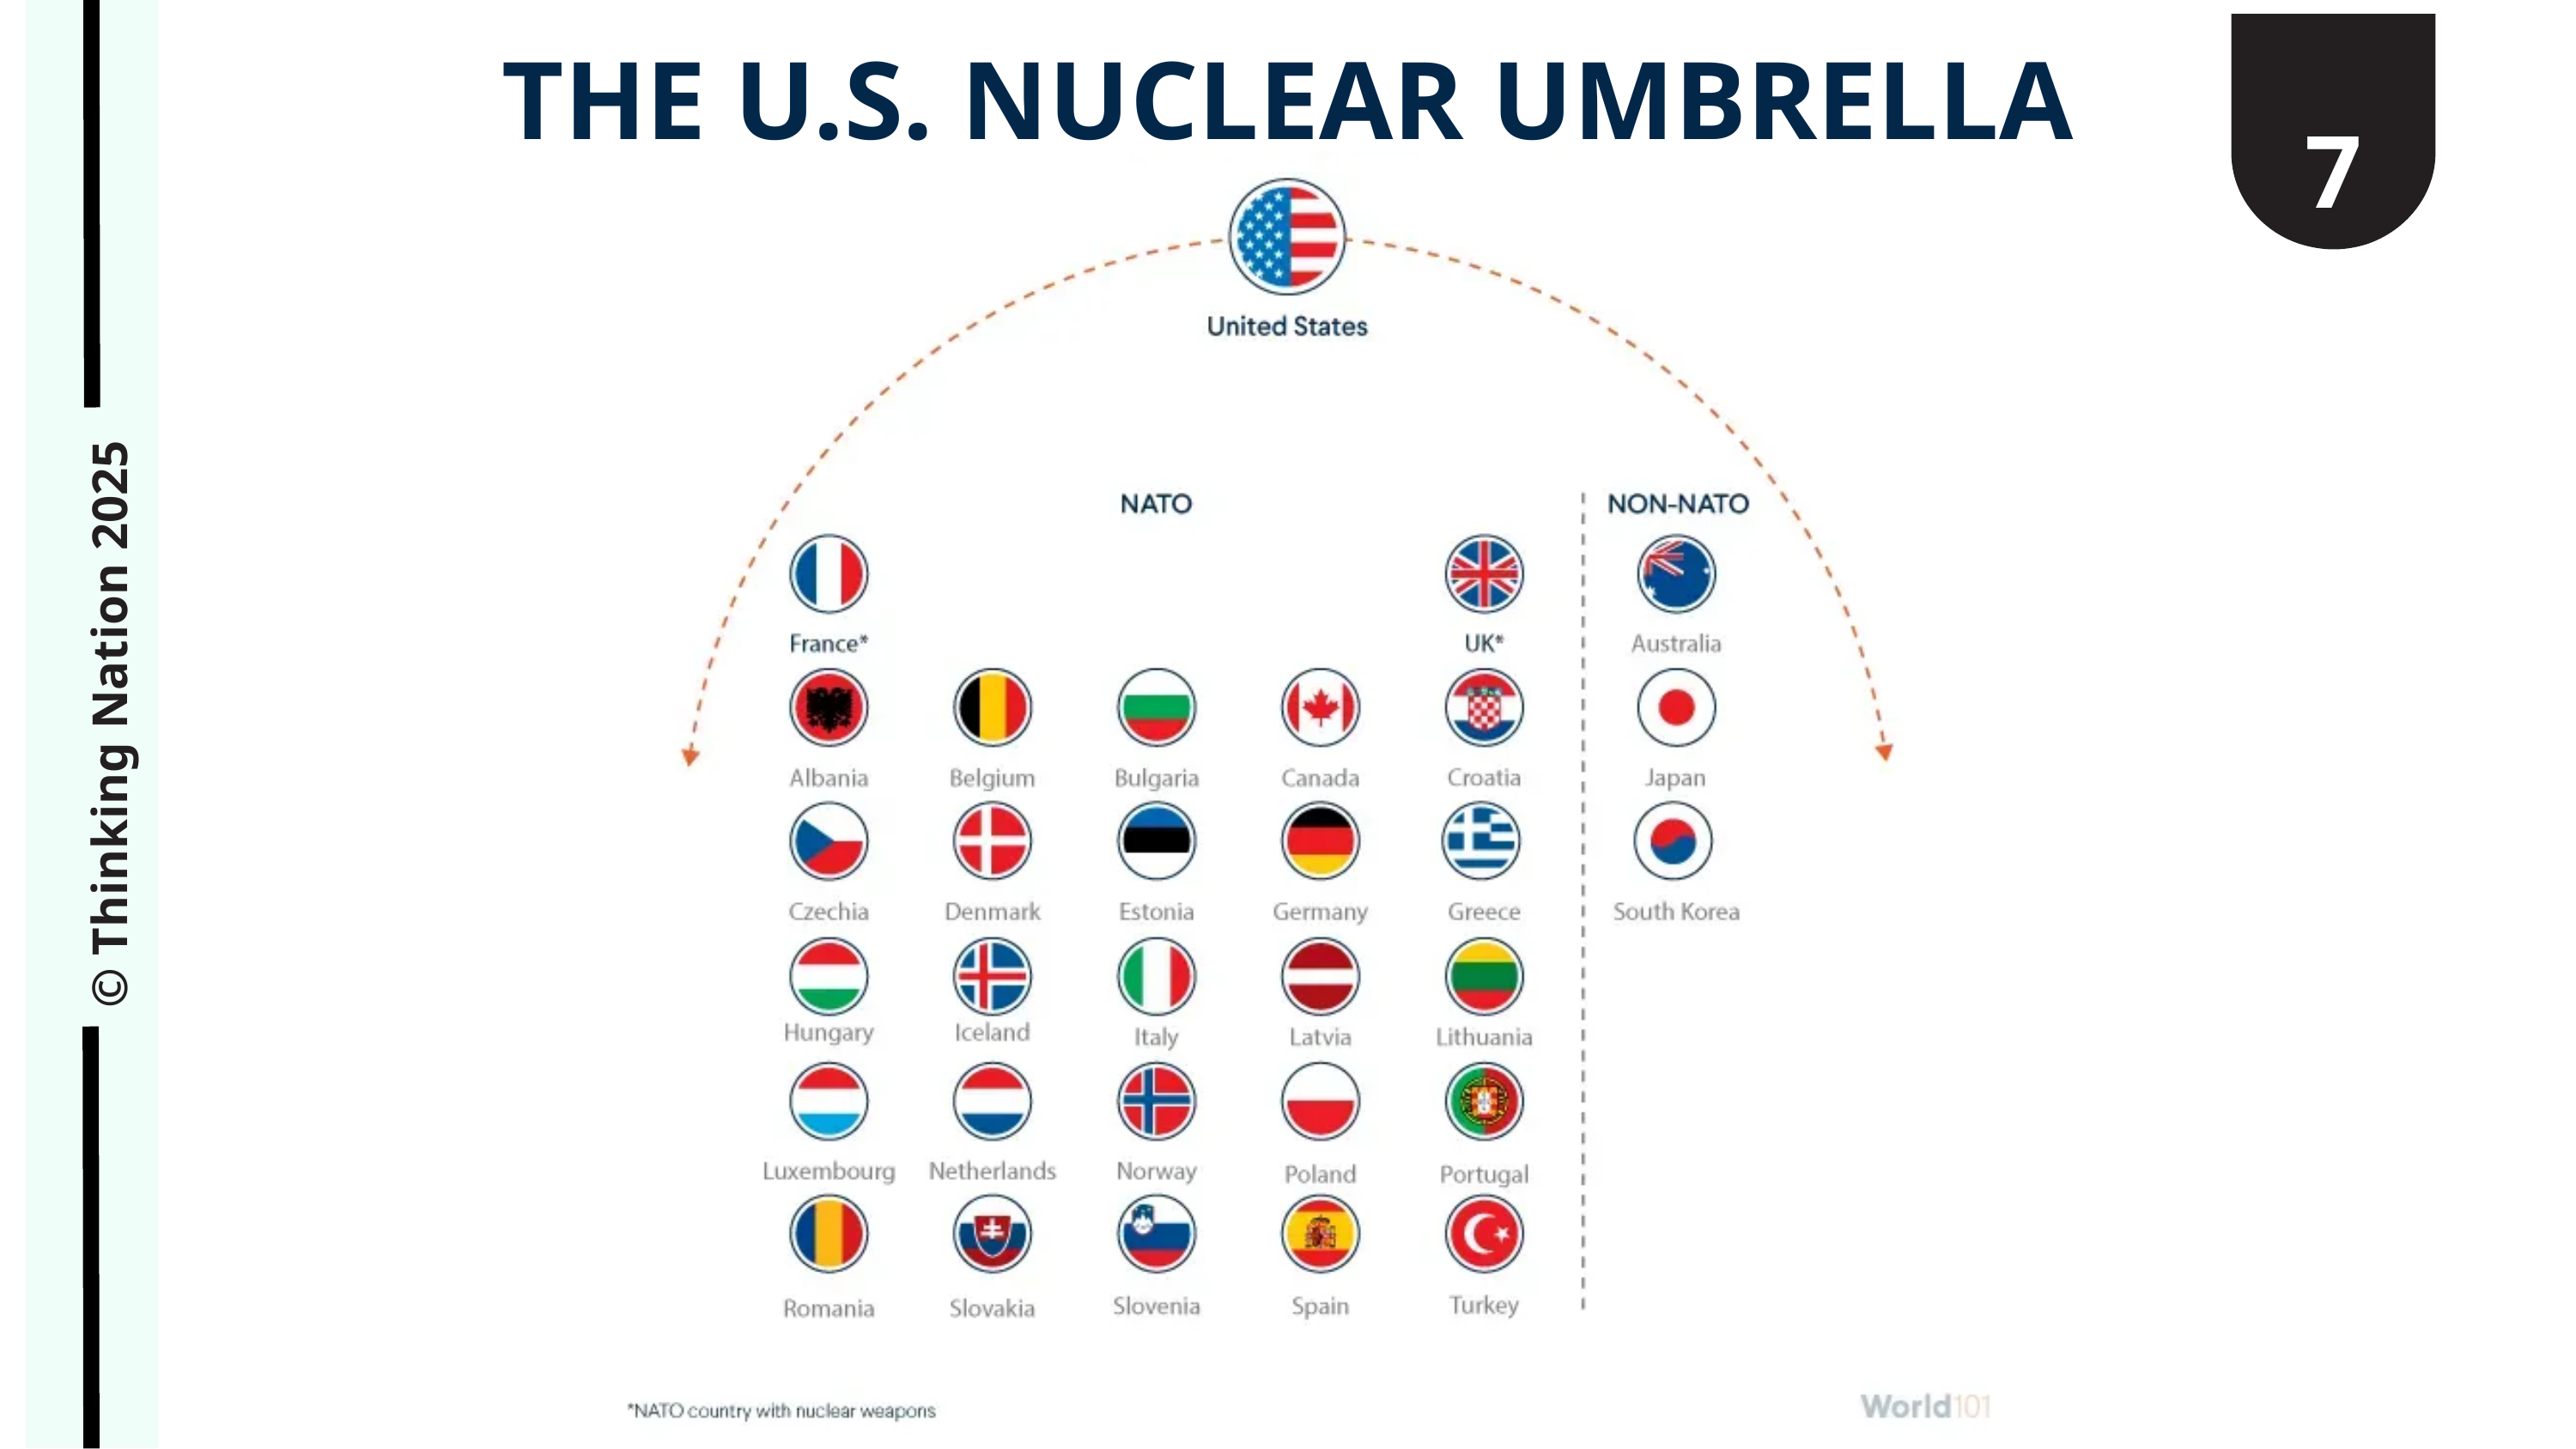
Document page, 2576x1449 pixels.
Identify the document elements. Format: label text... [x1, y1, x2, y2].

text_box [26, 0, 159, 1449]
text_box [2223, 0, 2444, 250]
text_box THE U.S. NUCLEAR UMBRELLA [370, 33, 2206, 176]
picture [557, 151, 2019, 1449]
